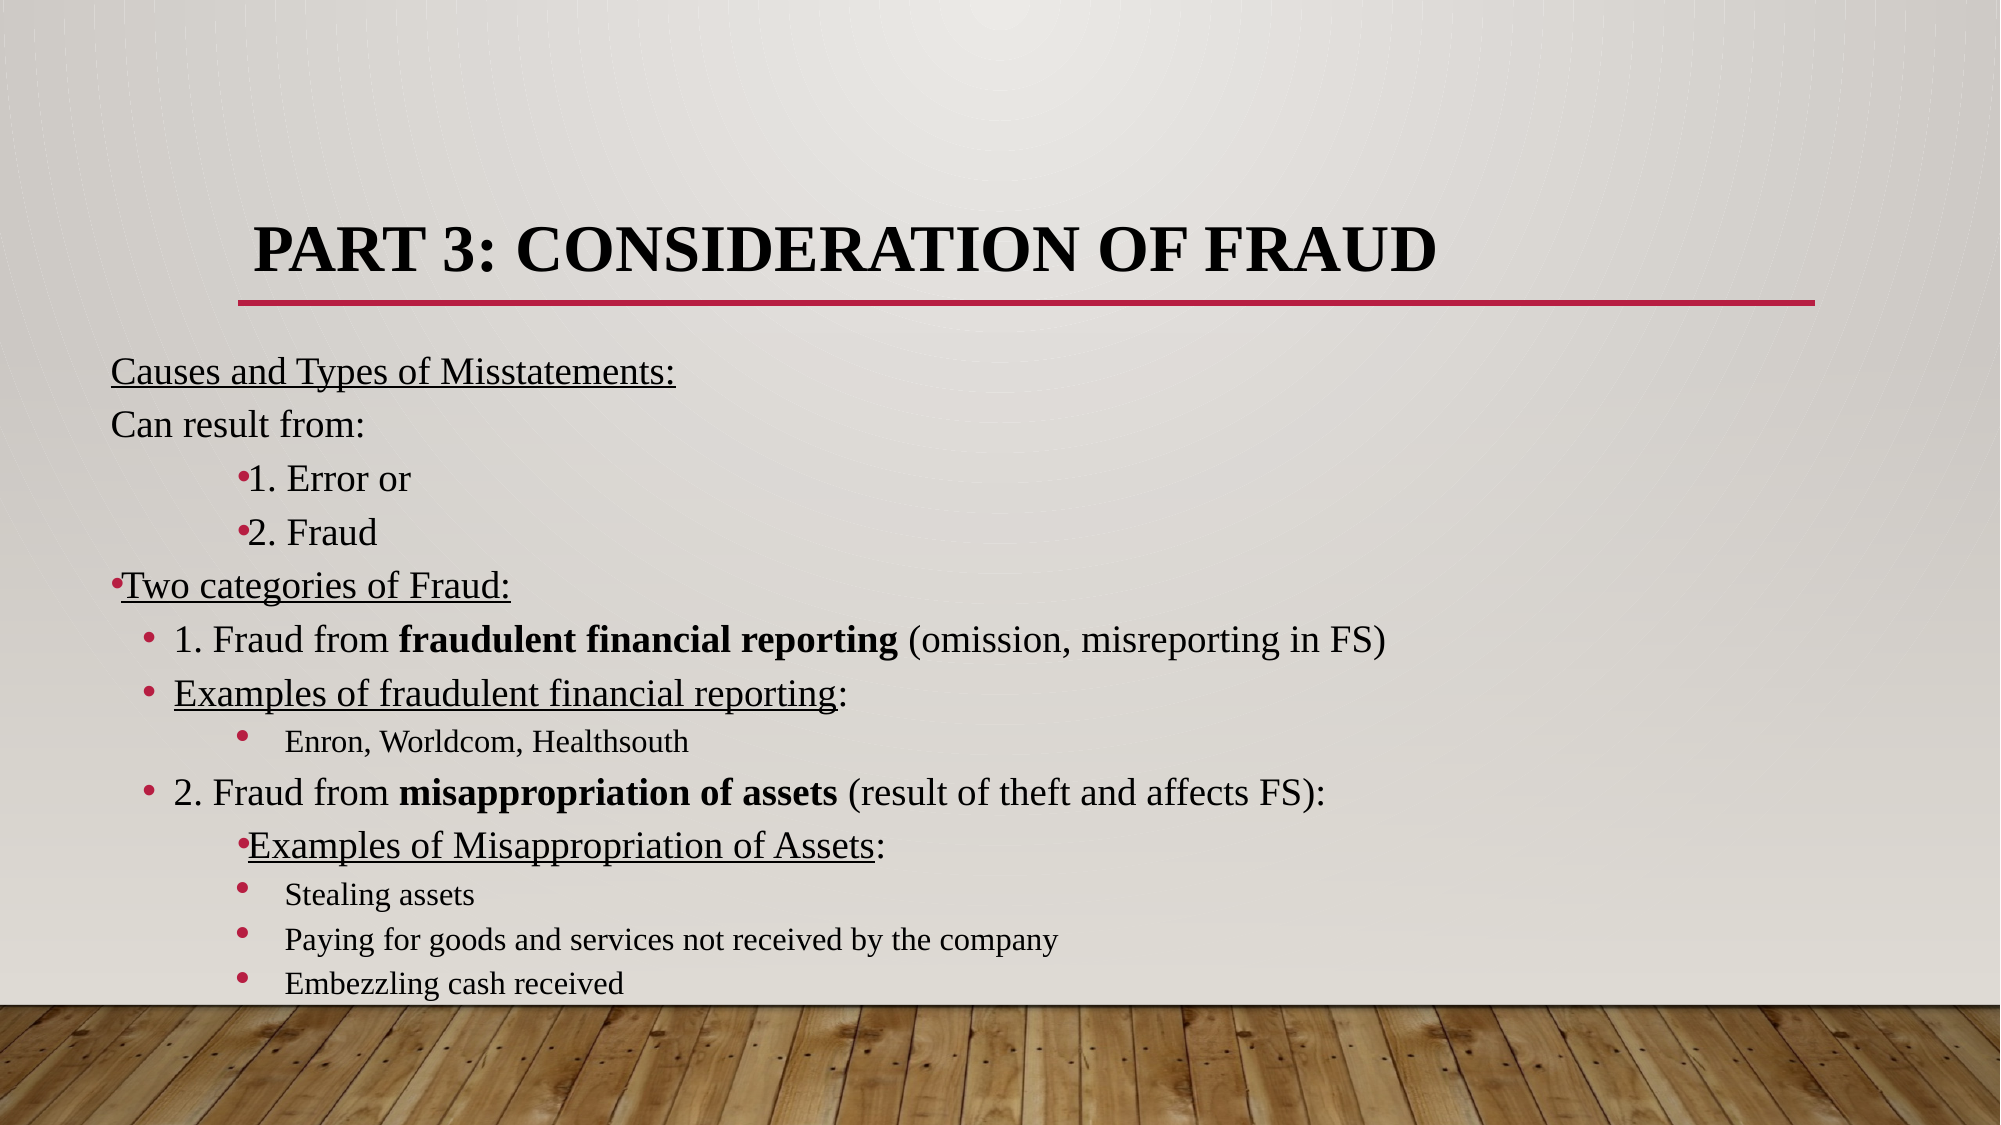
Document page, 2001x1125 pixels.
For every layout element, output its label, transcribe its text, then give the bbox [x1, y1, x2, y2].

title Part 3: Consideration of Fraud [238, 206, 1814, 305]
list Causes and Types of Misstatements: Can result from: 1. Error or 2. Fraud Two categories of Fraud: 1. Fraud from fraudulent financial reporting (omission, misreporting in FS) Examples of fraudulent financial reporting: Enron, Worldcom, Healthsouth 2. Fraud from misappropriation of assets (result of theft and affects FS): Examples of Misappropriation of Assets: Stealing assets Paying for goods and services not received by the company Embezzling cash received [95, 330, 1958, 1011]
picture [0, 1005, 2000, 1125]
